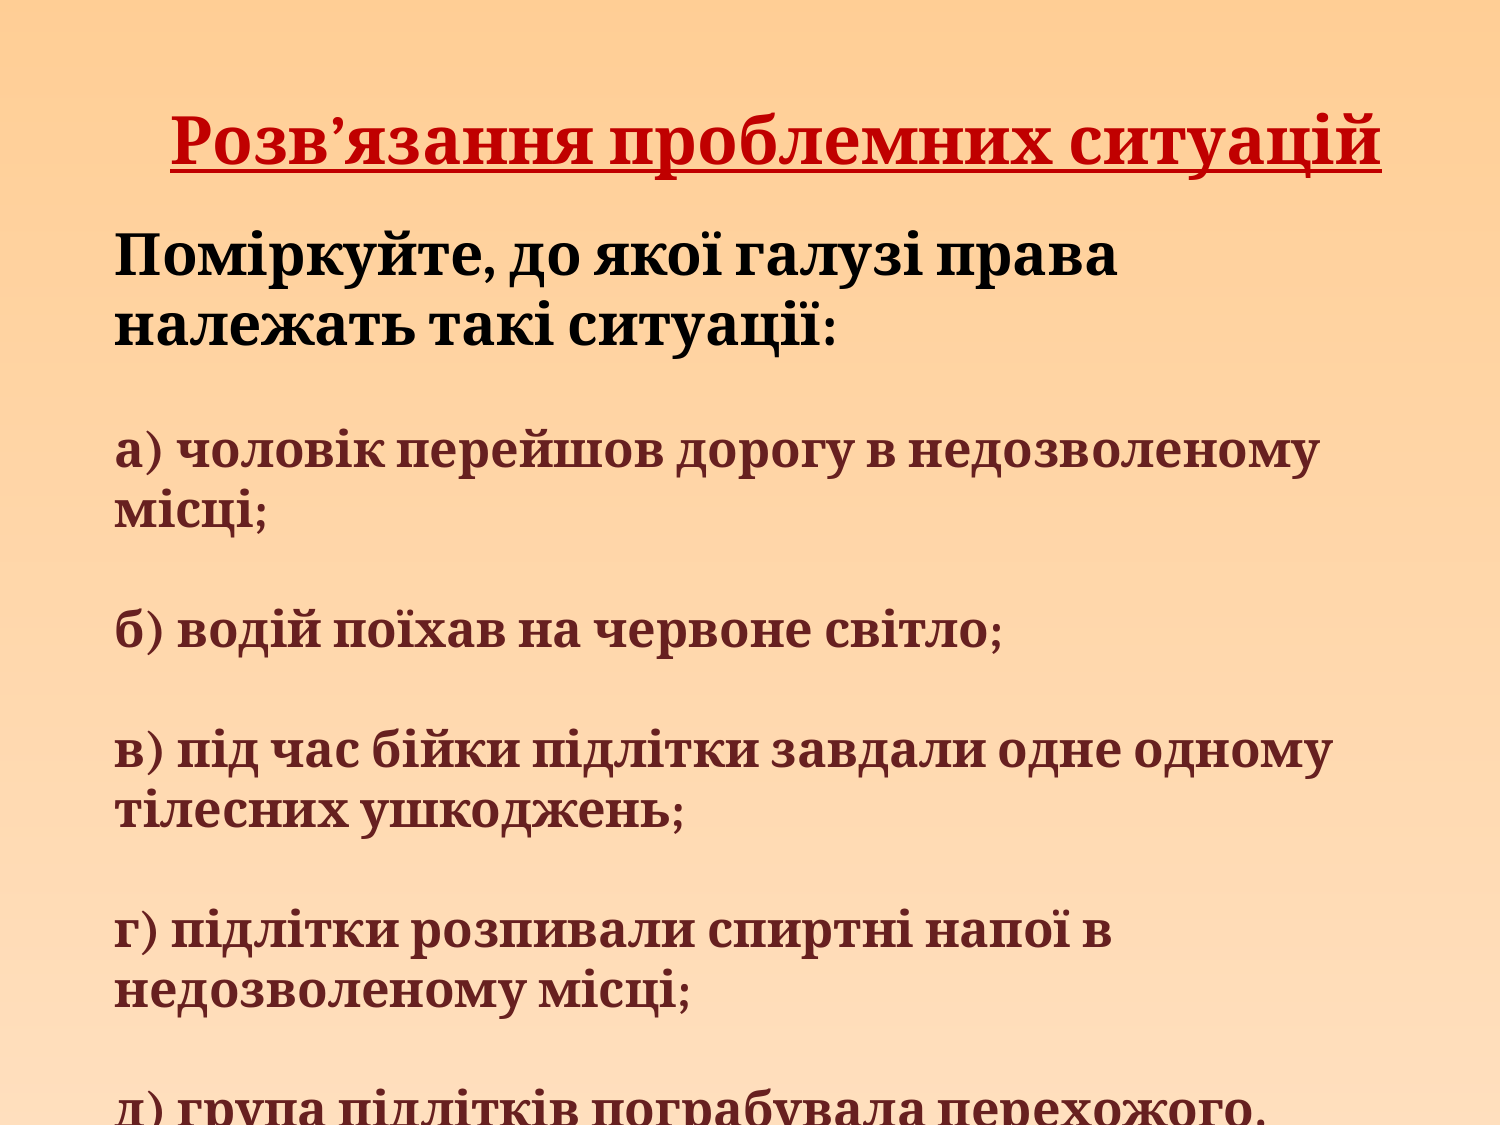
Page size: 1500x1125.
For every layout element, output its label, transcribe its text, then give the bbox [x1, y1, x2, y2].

text_box Розв’язання проблемних ситуацій Поміркуйте, до якої галузі права належать такі ситуації: а) чоловік перейшов дорогу в недозволеному місці; б) водій поїхав на червоне світло; в) під час бійки підлітки завдали одне одному тілесних ушкоджень; г) підлітки розпивали спиртні напої в недозволеному місці; д) група підлітків пограбувала перехожого. [100, 90, 1424, 1125]
